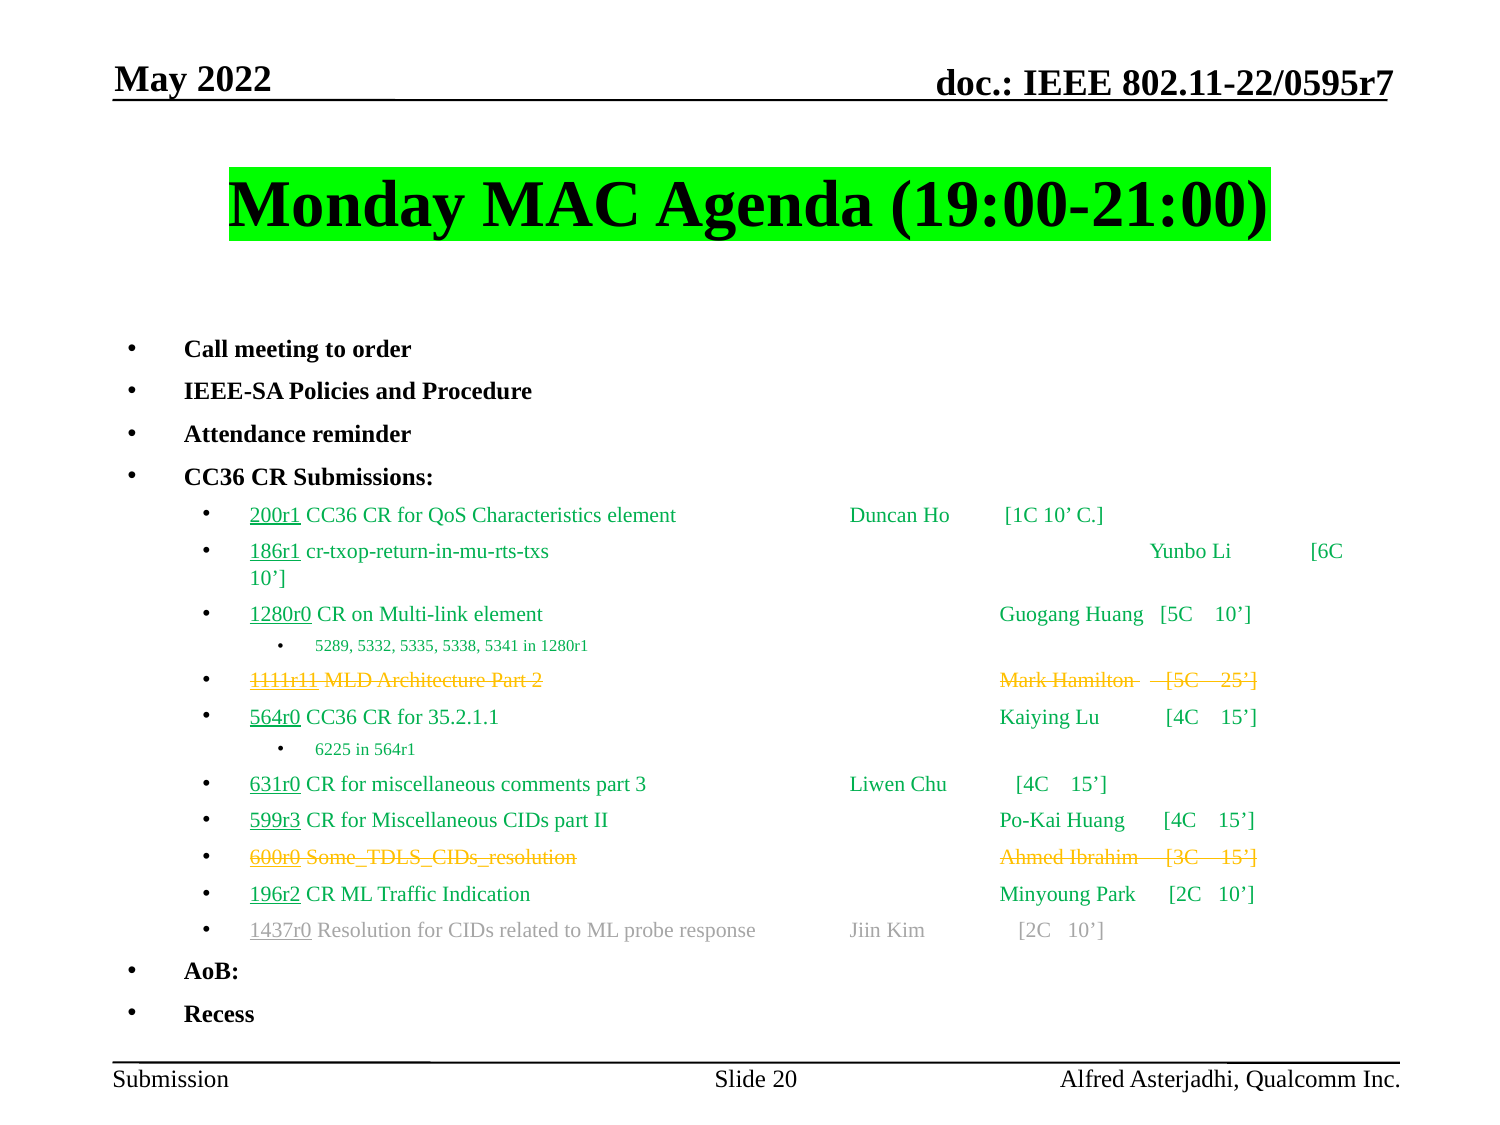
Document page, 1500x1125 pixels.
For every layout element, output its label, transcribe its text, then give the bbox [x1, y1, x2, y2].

footer Alfred Asterjadhi, Qualcomm Inc. [878, 1061, 1402, 1093]
slide_number Slide 20 [712, 1061, 800, 1123]
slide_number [114, 54, 423, 100]
title Monday MAC Agenda (19:00-21:00) [112, 112, 1388, 288]
list Call meeting to order IEEE-SA Policies and Procedure Attendance reminder CC36 CR Submissions: 200r1 CC36 CR for QoS Characteristics element Duncan Ho [1C 10’ C.] 186r1 cr-txop-return-in-mu-rts-txs Yunbo Li [6C 10’] 1280r0 CR on Multi-link element Guogang Huang [5C 10’] 5289, 5332, 5335, 5338, 5341 in 1280r1 1111r11 MLD Architecture Part 2 Mark Hamilton [5C 25’] 564r0 CC36 CR for 35.2.1.1 Kaiying Lu [4C 15’] 6225 in 564r1 631r0 CR for miscellaneous comments part 3 Liwen Chu [4C 15’] 599r3 CR for Miscellaneous CIDs part II Po-Kai Huang [4C 15’] 600r0 Some_TDLS_CIDs_resolution Ahmed Ibrahim [3C 15’] 196r2 CR ML Traffic Indication Minyoung Park [2C 10’] 1437r0 Resolution for CIDs related to ML probe response Jiin Kim [2C 10’] AoB: Recess [112, 324, 1388, 1063]
